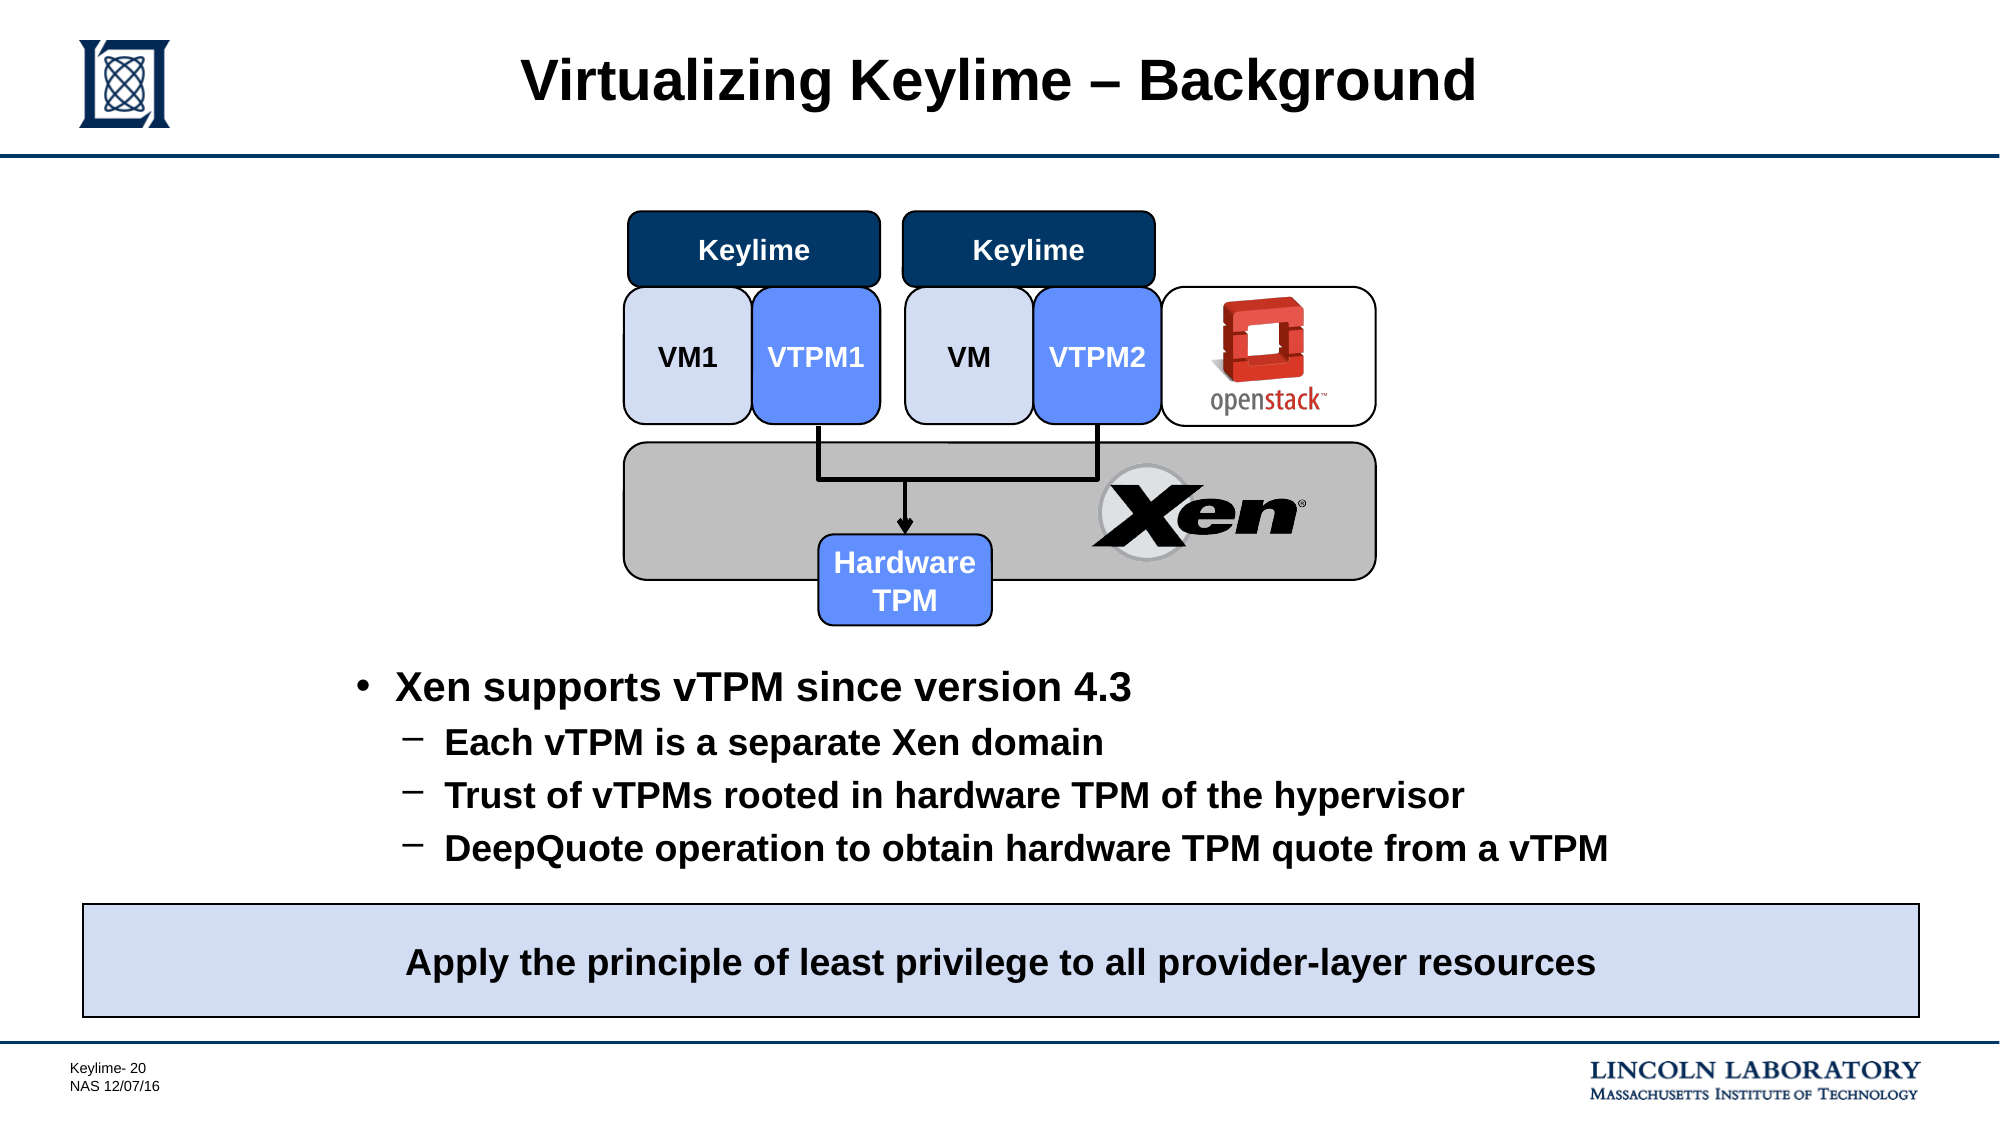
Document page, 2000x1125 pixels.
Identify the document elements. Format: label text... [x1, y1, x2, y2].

text_box Apply the principle of least privilege to all provider-layer resources [83, 903, 1920, 1017]
list Xen supports vTPM since version 4.3 Each vTPM is a separate Xen domain Trust of vTPMs rooted in hardware TPM of the hypervisor DeepQuote operation to obtain hardware TPM quote from a vTPM [341, 657, 1659, 903]
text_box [623, 211, 1376, 626]
picture [1588, 1061, 1921, 1100]
picture [79, 40, 170, 128]
title Virtualizing Keylime – Background [205, 16, 1794, 151]
